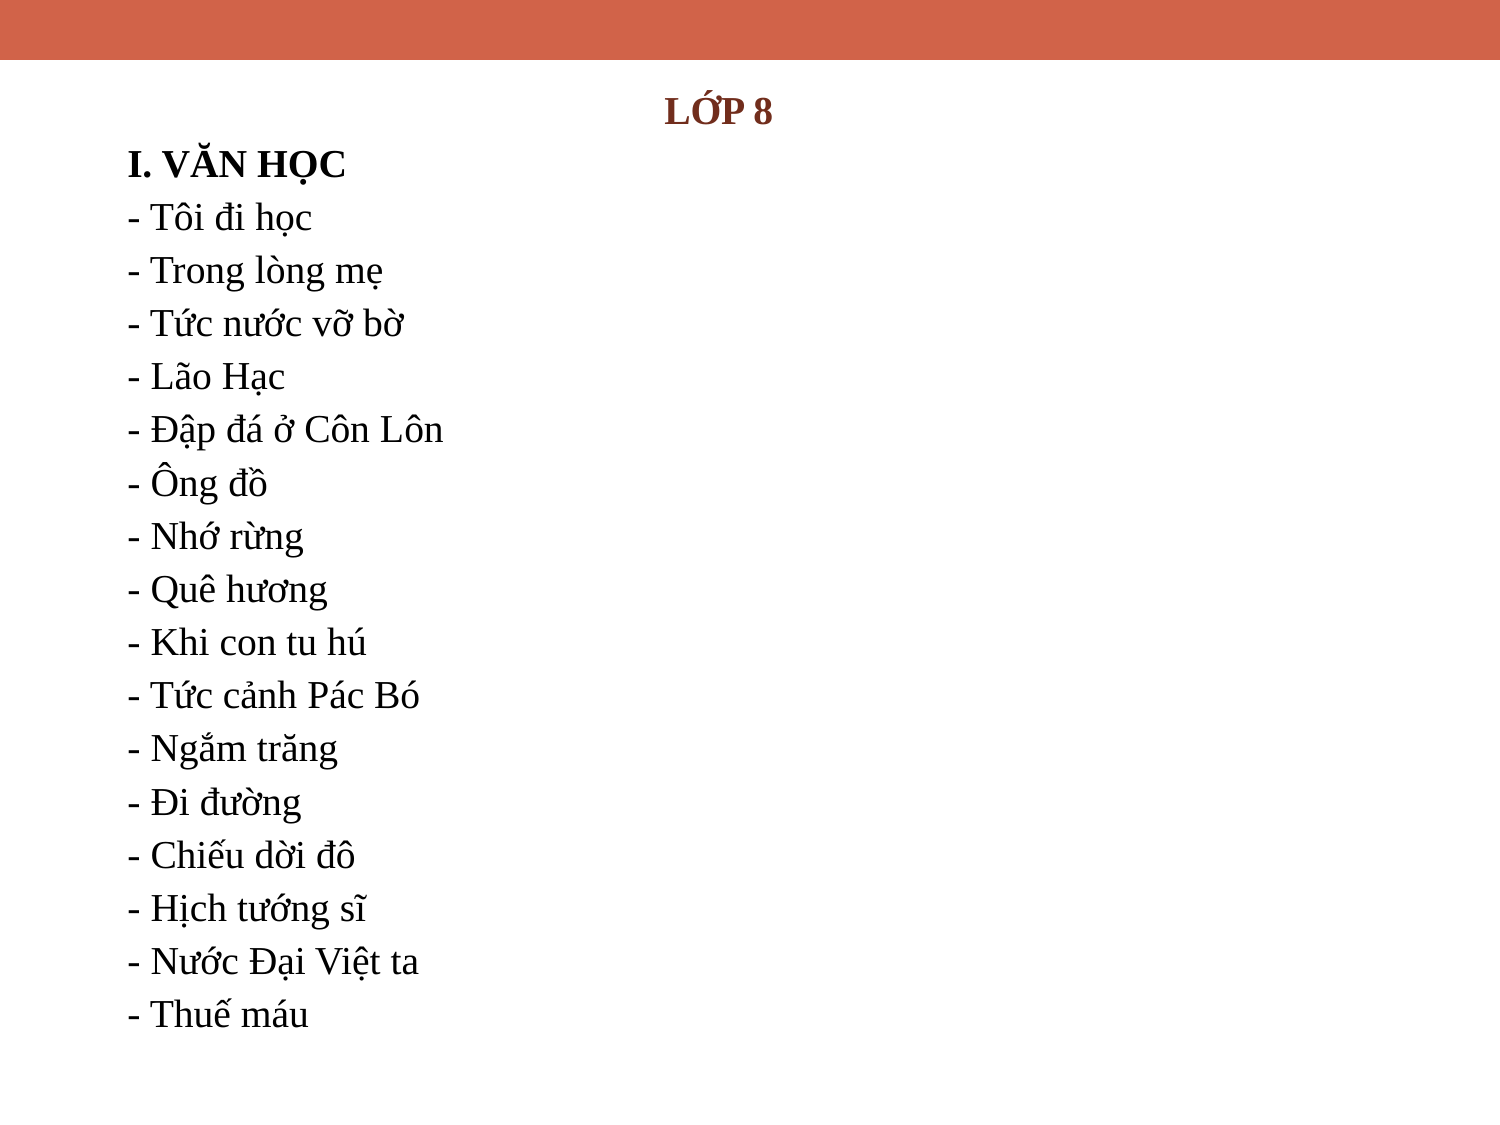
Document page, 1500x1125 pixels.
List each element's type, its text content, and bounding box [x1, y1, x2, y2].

text_box LỚP 8 I. VĂN HỌC - Tôi đi học - Trong lòng mẹ - Tức nước vỡ bờ - Lão Hạc - Đập đá ở Côn Lôn - Ông đồ - Nhớ rừng - Quê hương - Khi con tu hú - Tức cảnh Pác Bó - Ngắm trăng - Đi đường - Chiếu dời đô - Hịch tướng sĩ - Nước Đại Việt ta - Thuế máu [112, 71, 1325, 1043]
